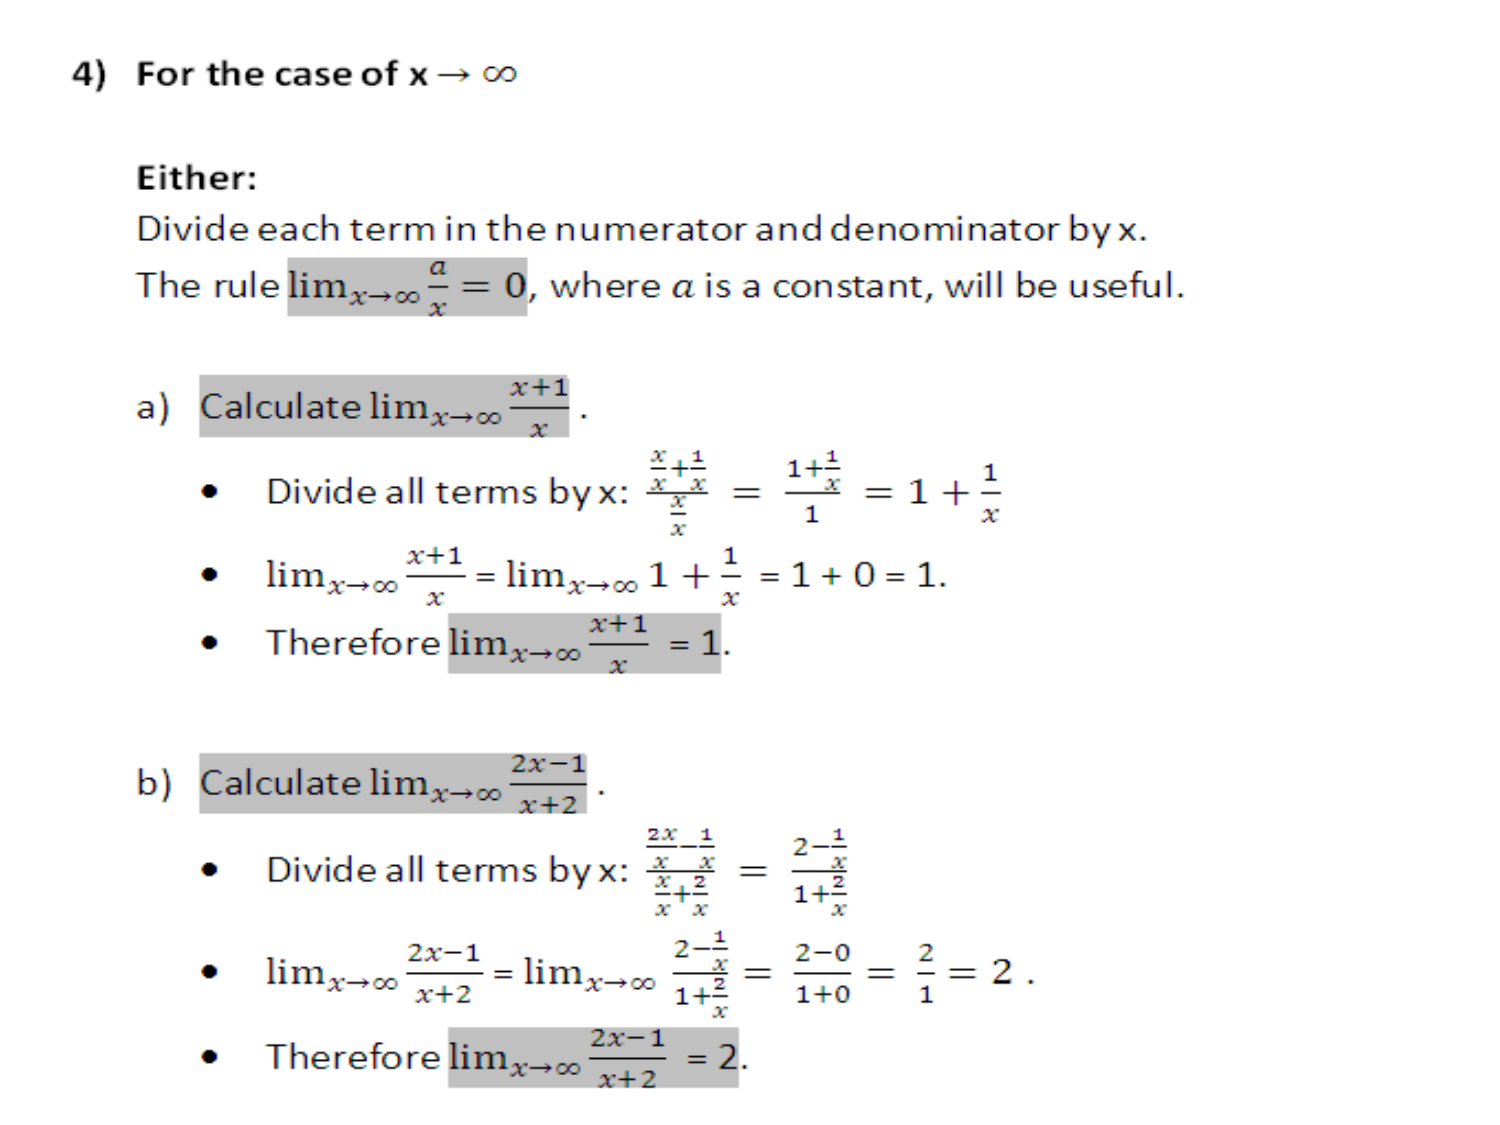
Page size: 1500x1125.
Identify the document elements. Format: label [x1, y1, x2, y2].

picture [46, 46, 1196, 1102]
